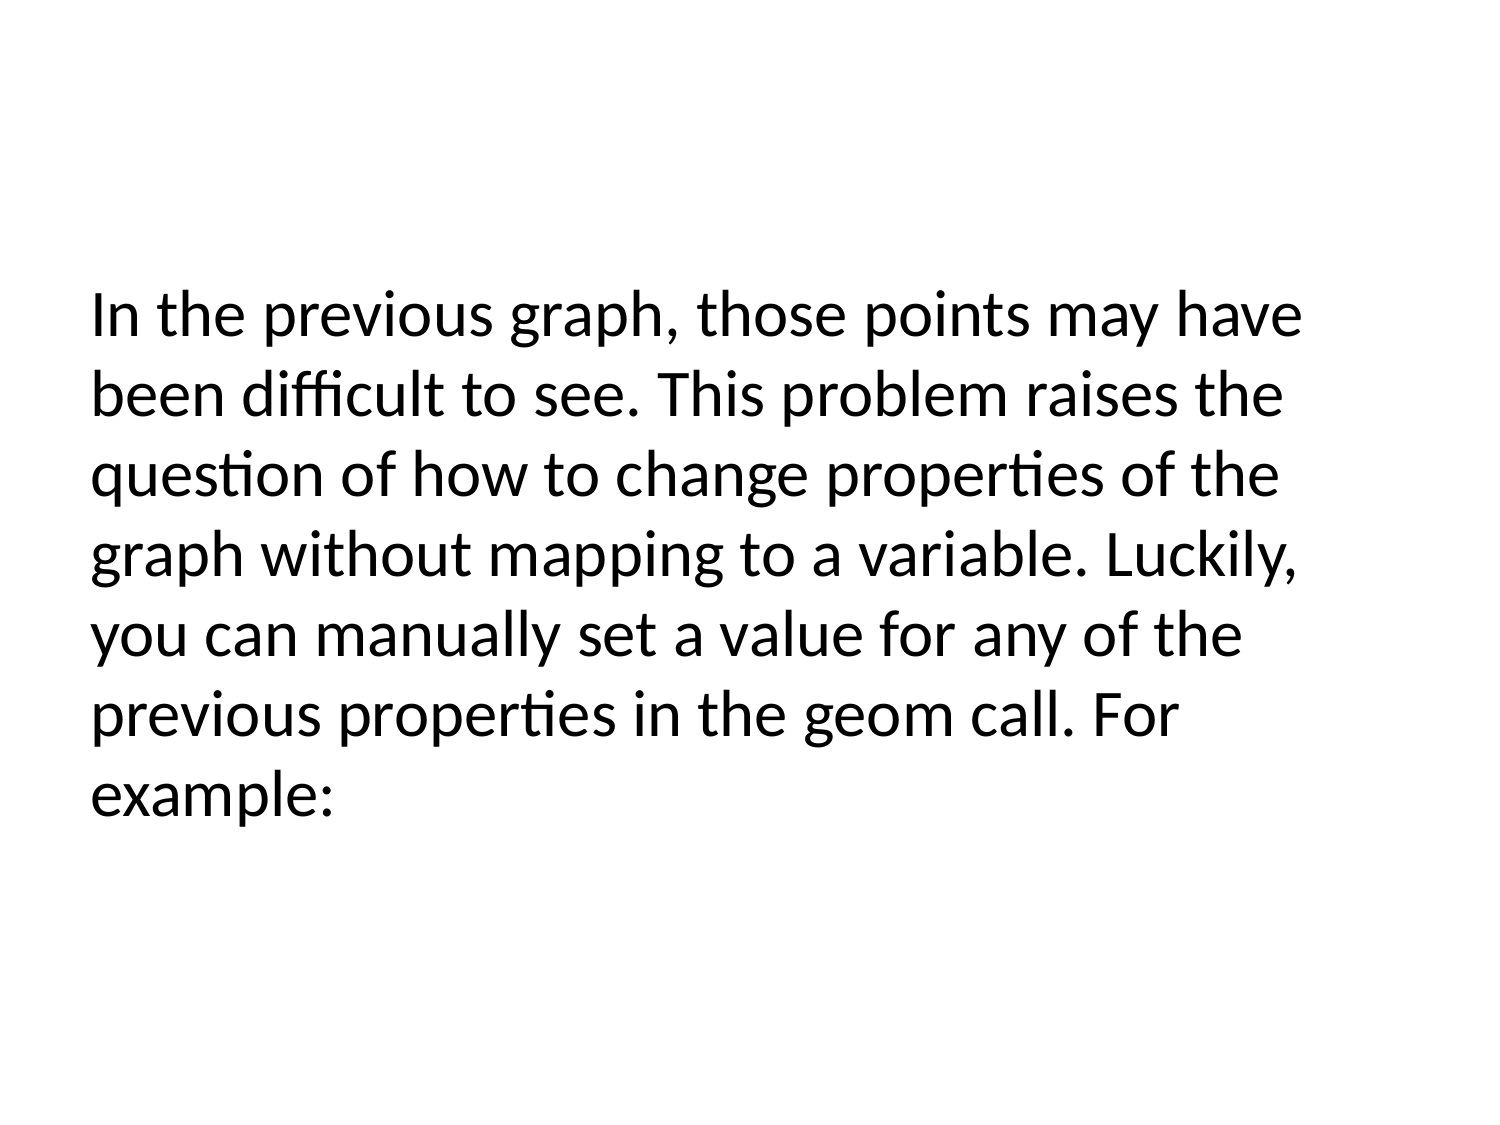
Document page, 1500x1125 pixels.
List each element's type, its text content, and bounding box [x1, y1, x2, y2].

list In the previous graph, those points may have been difficult to see. This problem raises the question of how to change properties of the graph without mapping to a variable. Luckily, you can manually set a value for any of the previous properties in the geom call. For example: [75, 262, 1425, 1005]
